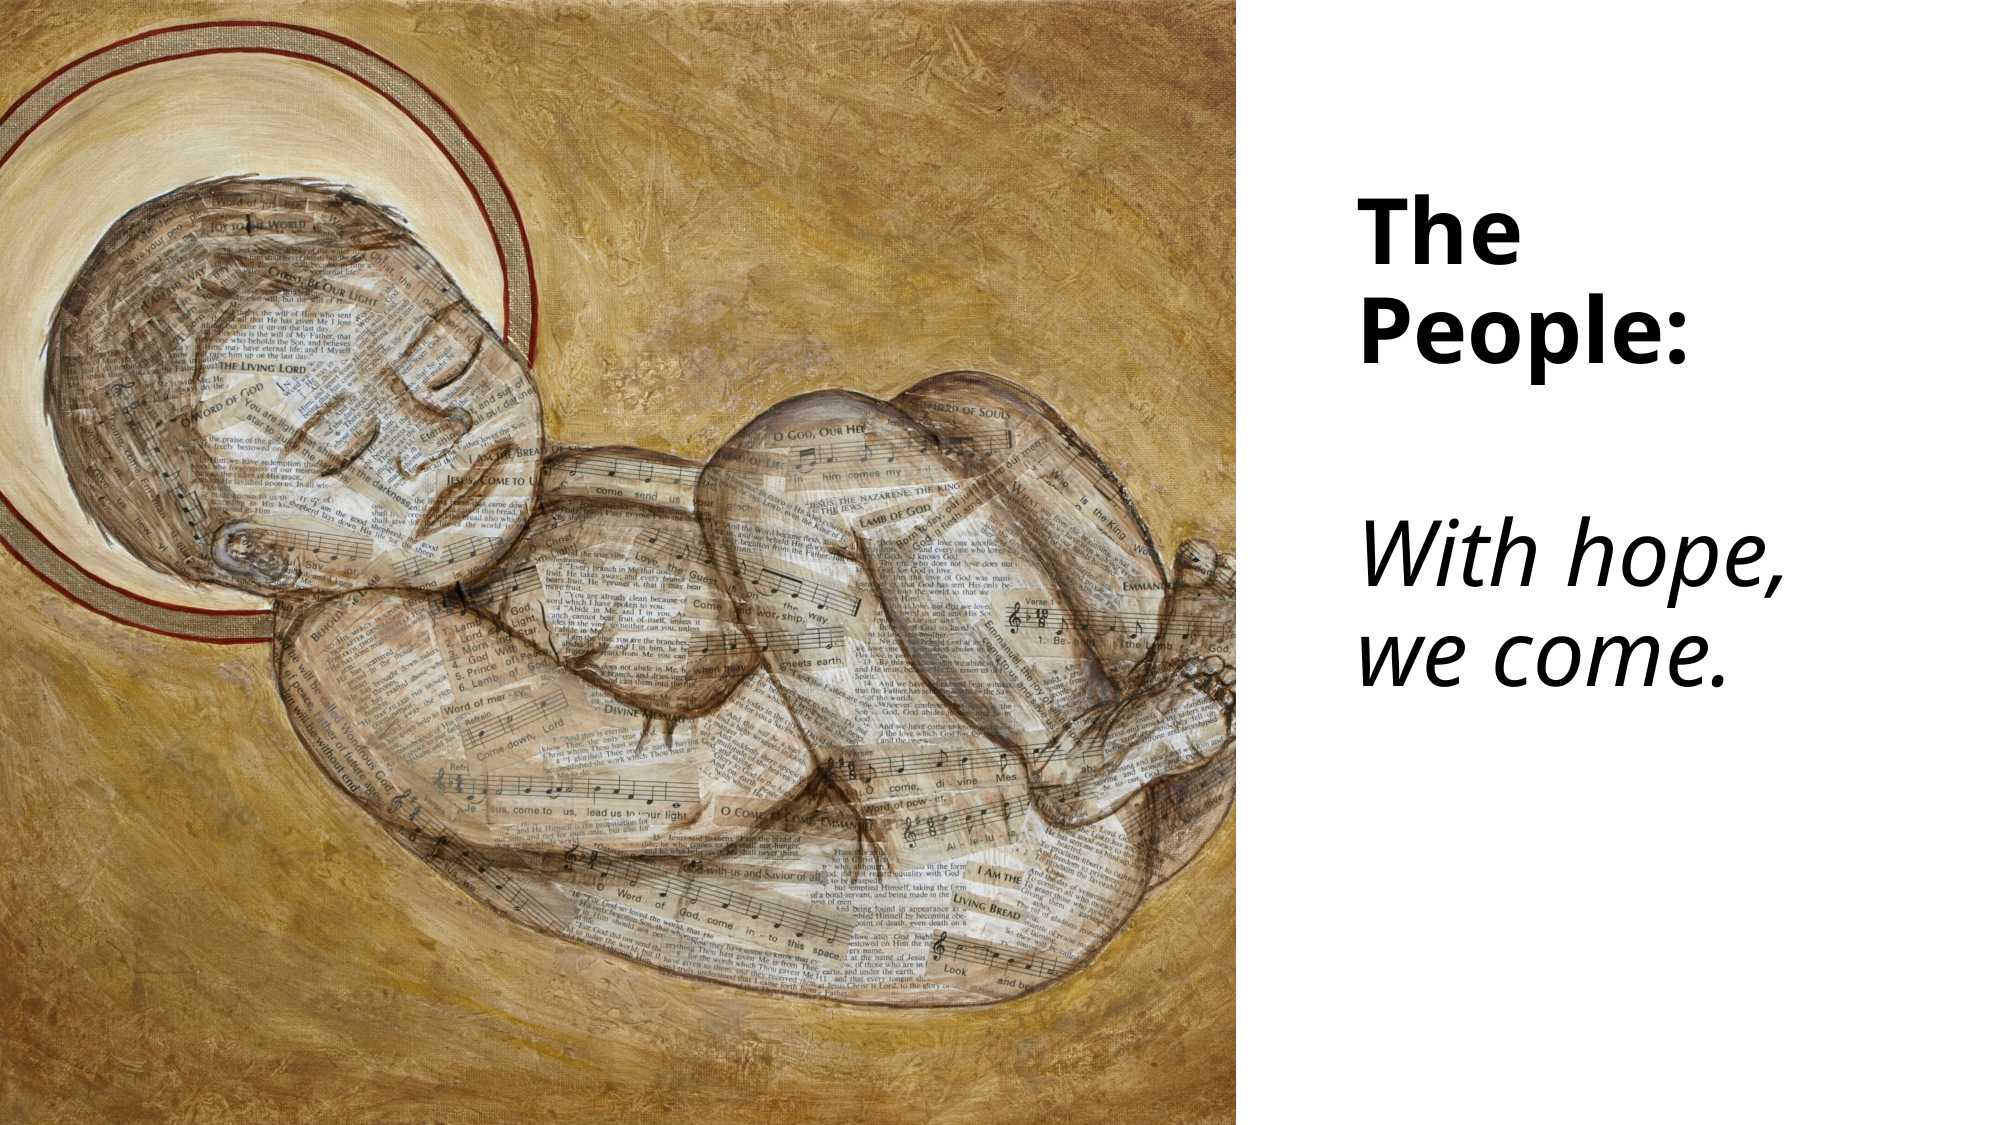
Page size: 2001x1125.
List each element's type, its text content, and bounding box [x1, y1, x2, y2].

text_box The People: With hope, we come. [1341, 104, 1895, 714]
picture [0, 0, 1236, 1125]
